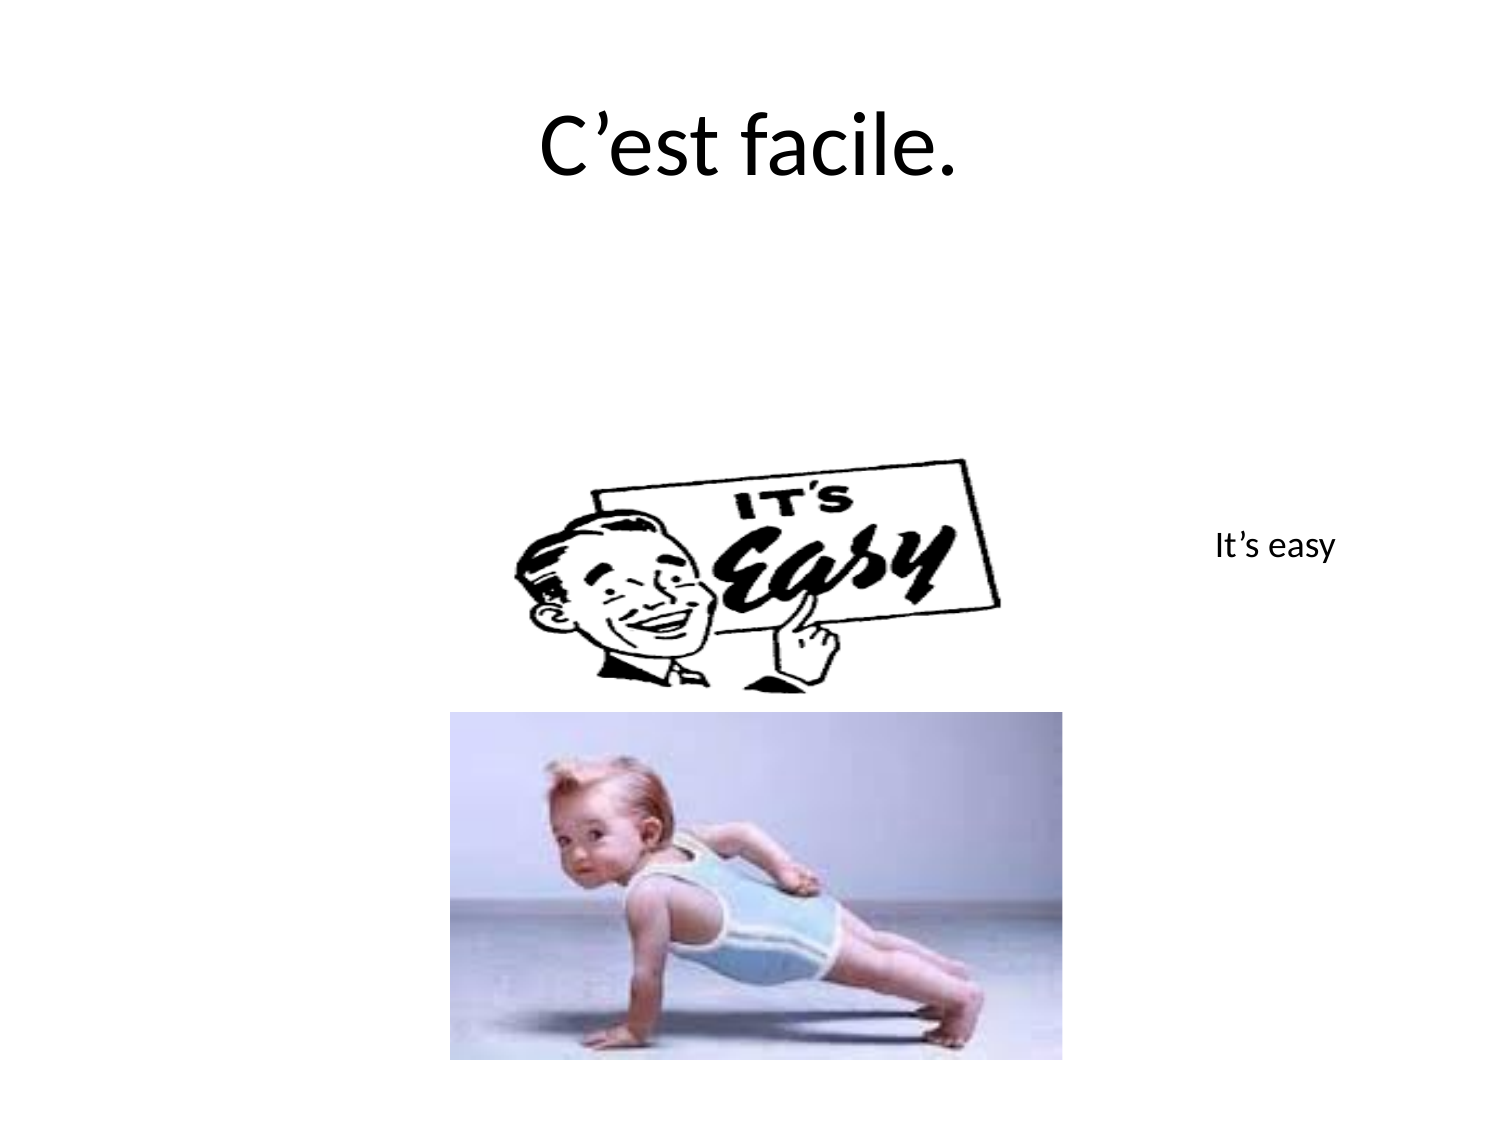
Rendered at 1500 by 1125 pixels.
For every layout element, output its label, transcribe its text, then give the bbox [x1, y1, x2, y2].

picture [474, 449, 1038, 701]
text_box It’s easy [1199, 512, 1363, 573]
title C’est facile. [75, 45, 1425, 233]
picture [449, 712, 1063, 1061]
